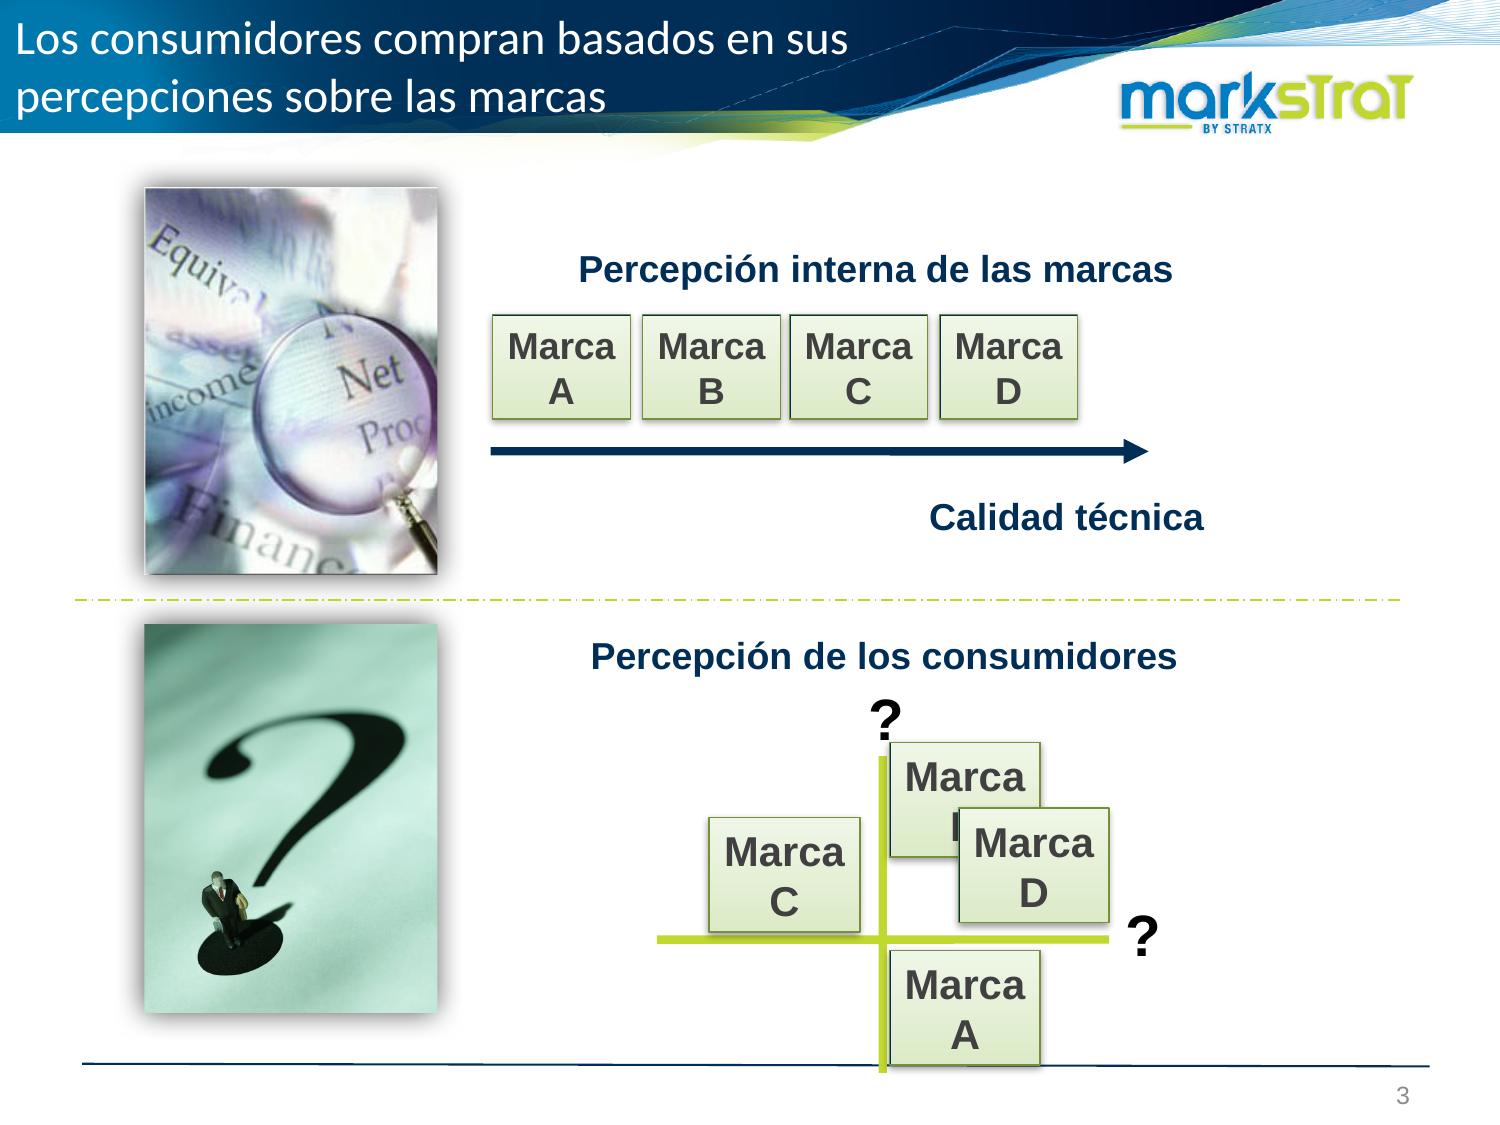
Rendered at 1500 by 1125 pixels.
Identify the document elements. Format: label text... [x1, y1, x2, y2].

text_box Calidad técnica [914, 485, 1220, 546]
text_box Marca D [939, 314, 1078, 420]
text_box ? [1110, 890, 1176, 976]
slide_number 3 [1074, 1065, 1425, 1125]
text_box Marca B [642, 314, 781, 420]
text_box Marca D [958, 807, 1110, 923]
text_box Marca C [789, 314, 928, 420]
text_box Marca B [889, 742, 1041, 858]
text_box Marca C [708, 817, 861, 933]
picture [883, 760, 1110, 939]
text_box Marca A [492, 314, 631, 420]
text_box Percepción de los consumidores [575, 624, 1194, 685]
picture [0, 0, 1500, 1125]
text_box Marca A [889, 950, 1041, 1066]
text_box Percepción interna de las marcas [563, 237, 1189, 297]
text_box [490, 445, 1149, 458]
text_box ? [853, 675, 919, 760]
title Los consumidores compran basados en sus percepciones sobre las marcas [0, 0, 938, 129]
